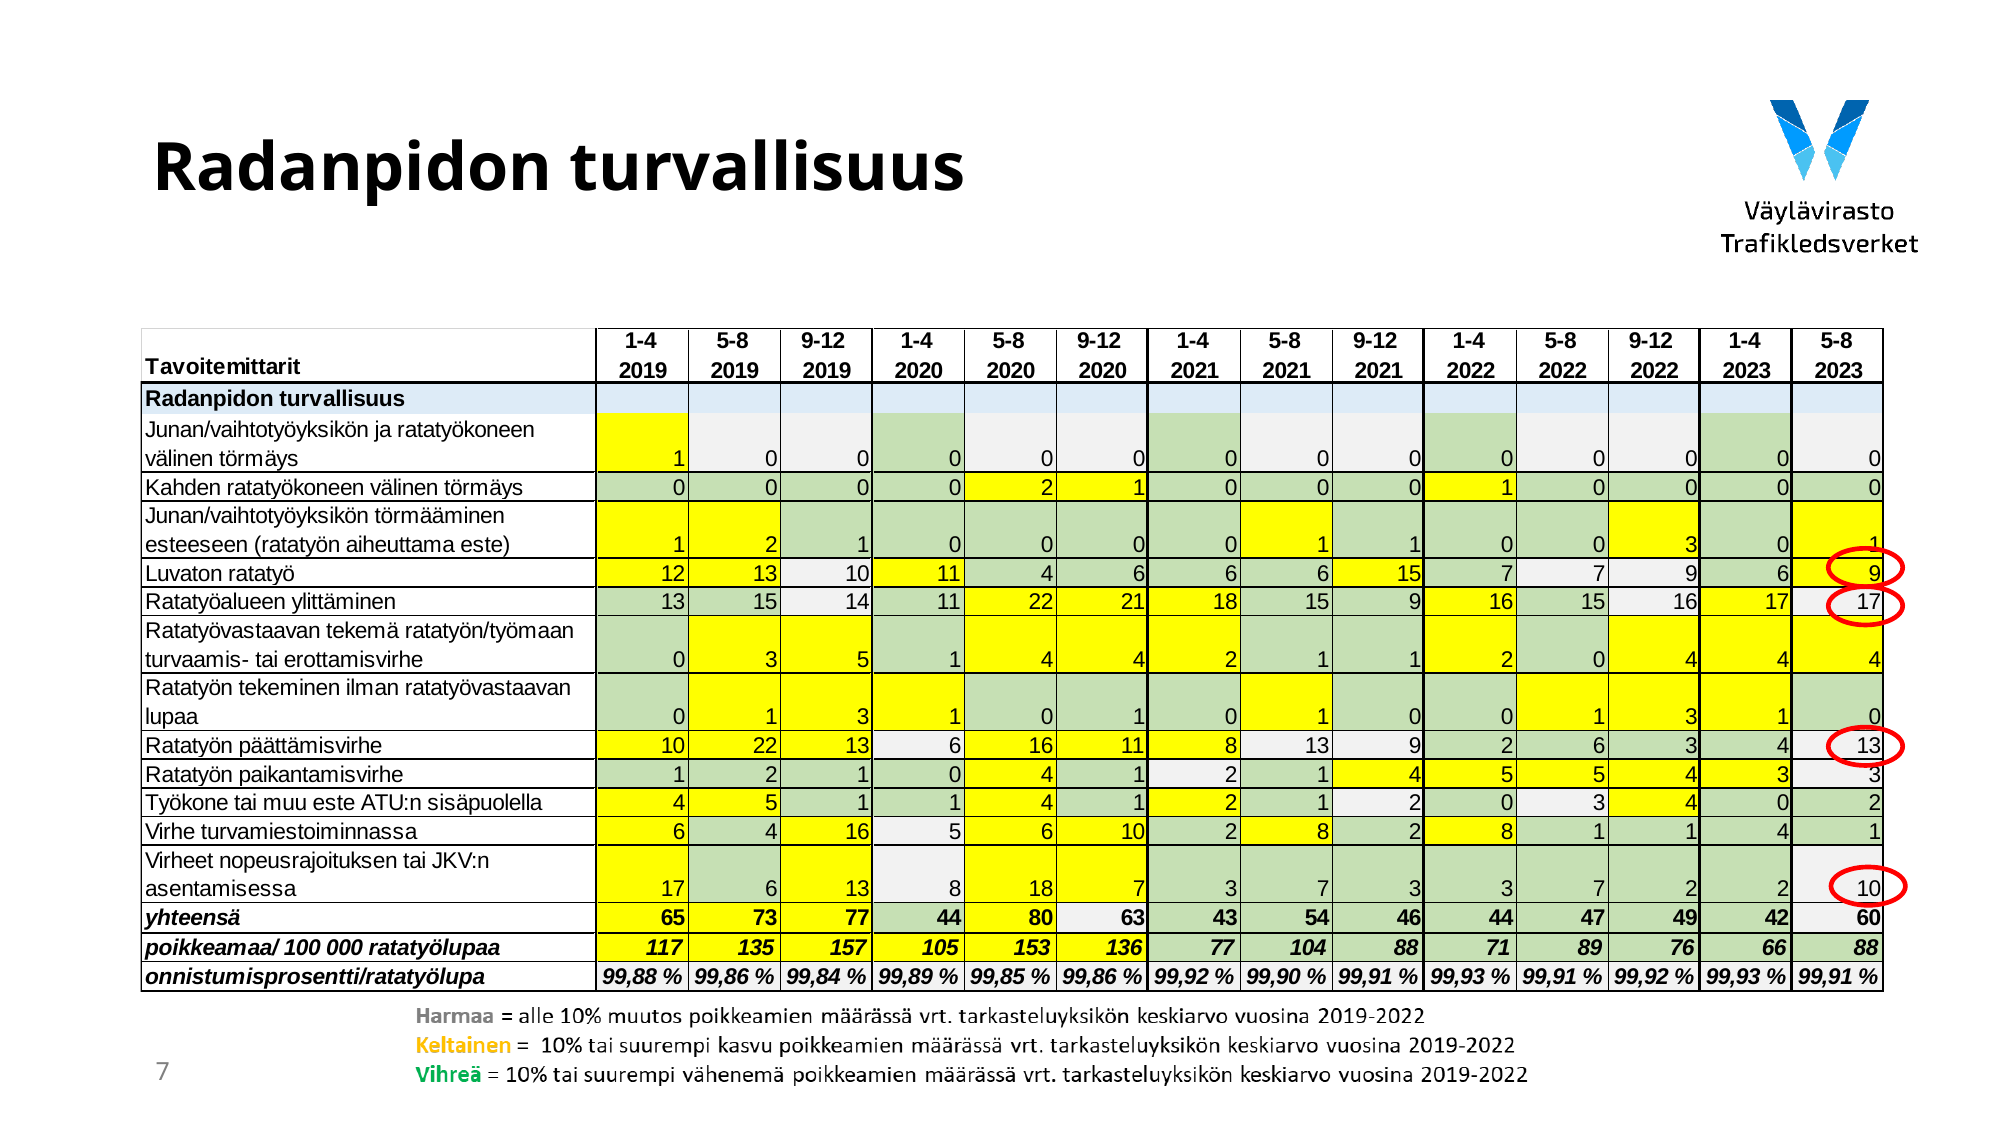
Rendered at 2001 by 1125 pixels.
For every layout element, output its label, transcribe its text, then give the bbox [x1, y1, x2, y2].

title Radanpidon turvallisuus [137, 59, 1555, 278]
text_box [1886, 588, 1904, 623]
text_box [1886, 868, 1907, 904]
picture [1682, 62, 1958, 292]
text_box [1886, 550, 1904, 585]
picture [140, 328, 1886, 1103]
text_box [1886, 729, 1904, 764]
slide_number 7 [140, 1042, 233, 1103]
